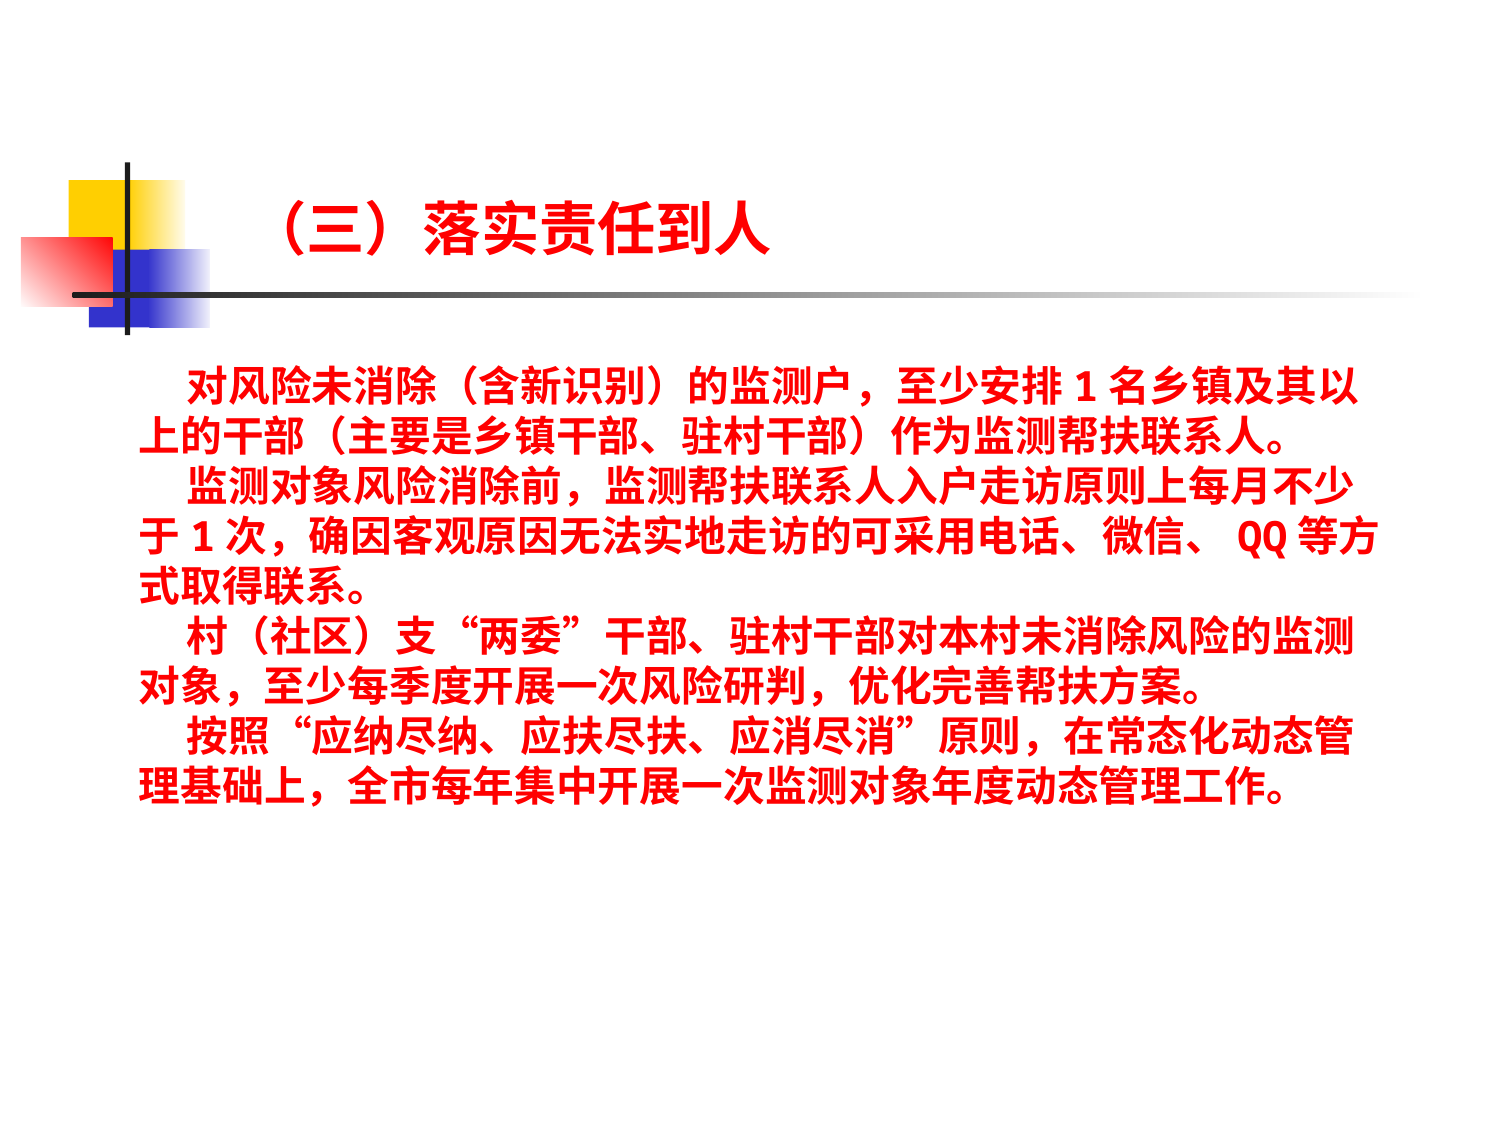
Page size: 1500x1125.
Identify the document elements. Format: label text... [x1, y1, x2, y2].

text_box （三）落实责任到人 [233, 184, 788, 270]
text_box 对风险未消除（含新识别）的监测户，至少安排1名乡镇及其以上的干部（主要是乡镇干部、驻村干部）作为监测帮扶联系人。 监测对象风险消除前，监测帮扶联系人入户走访原则上每月不少于1次，确因客观原因无法实地走访的可采用电话、微信、QQ等方式取得联系。 村（社区）支“两委”干部、驻村干部对本村未消除风险的监测对象，至少每季度开展一次风险研判，优化完善帮扶方案。 按照“应纳尽纳、应扶尽扶、应消尽消”原则，在常态化动态管理基础上，全市每年集中开展一次监测对象年度动态管理工作。 [123, 302, 1412, 868]
